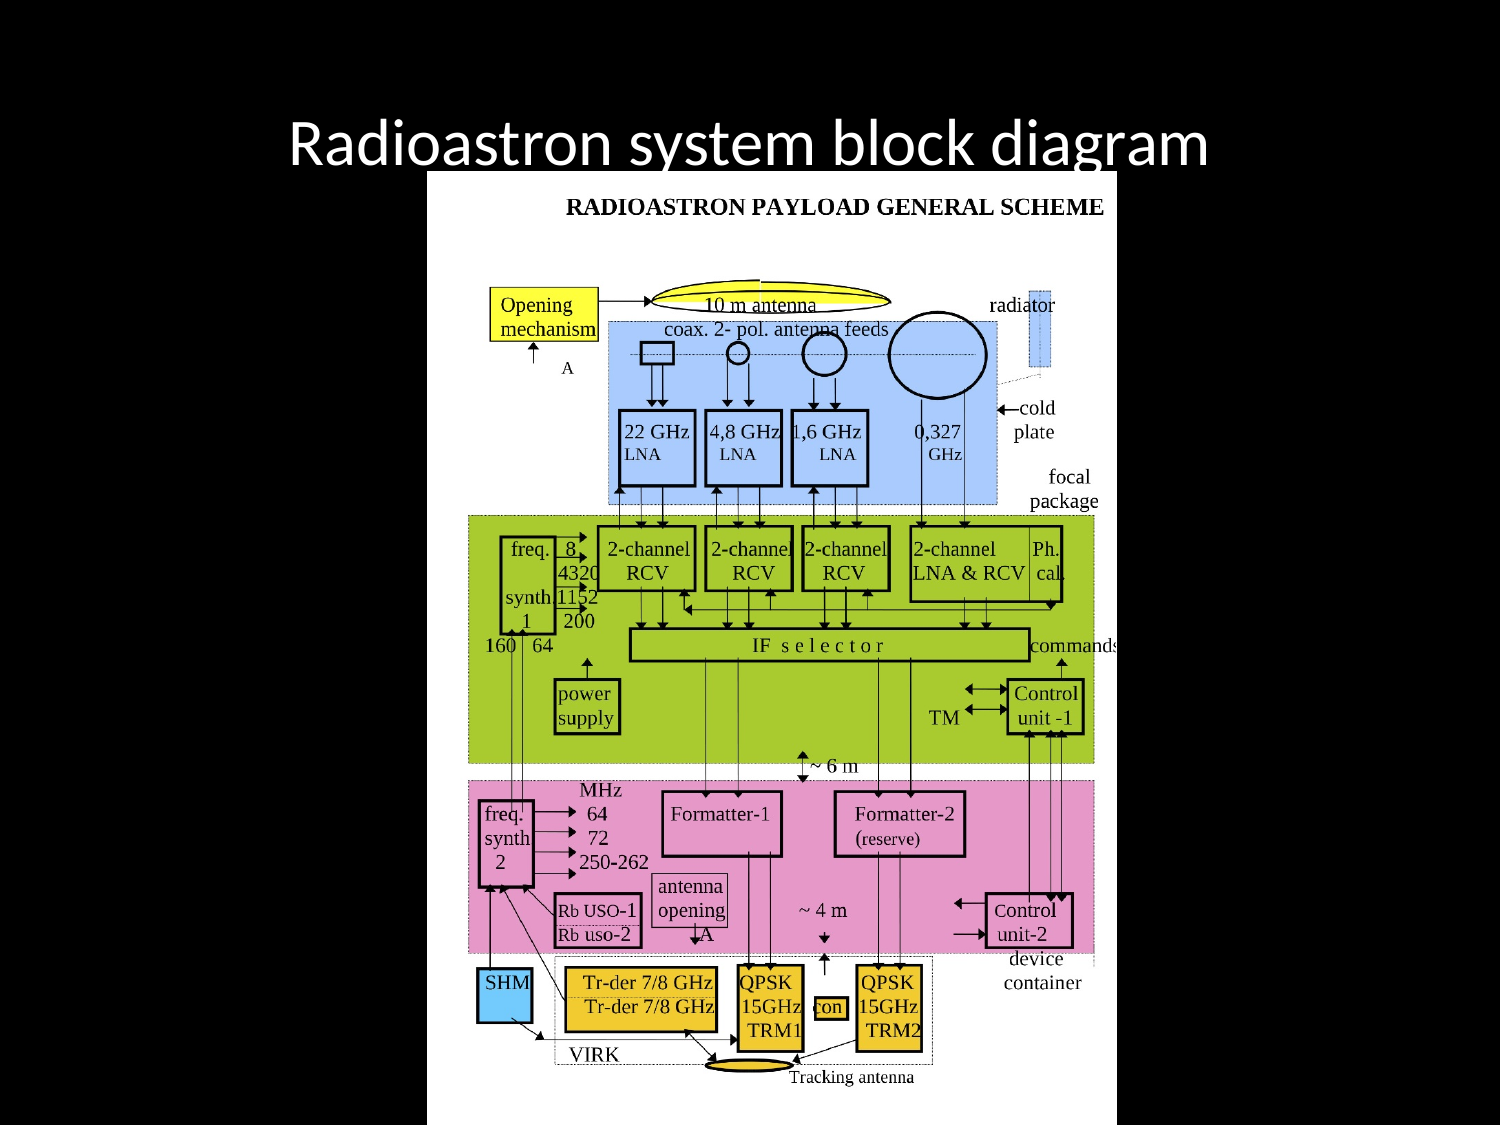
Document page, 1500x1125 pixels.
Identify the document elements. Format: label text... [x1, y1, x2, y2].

title Radioastron system block diagram [75, 45, 1425, 233]
picture [427, 171, 1117, 1125]
